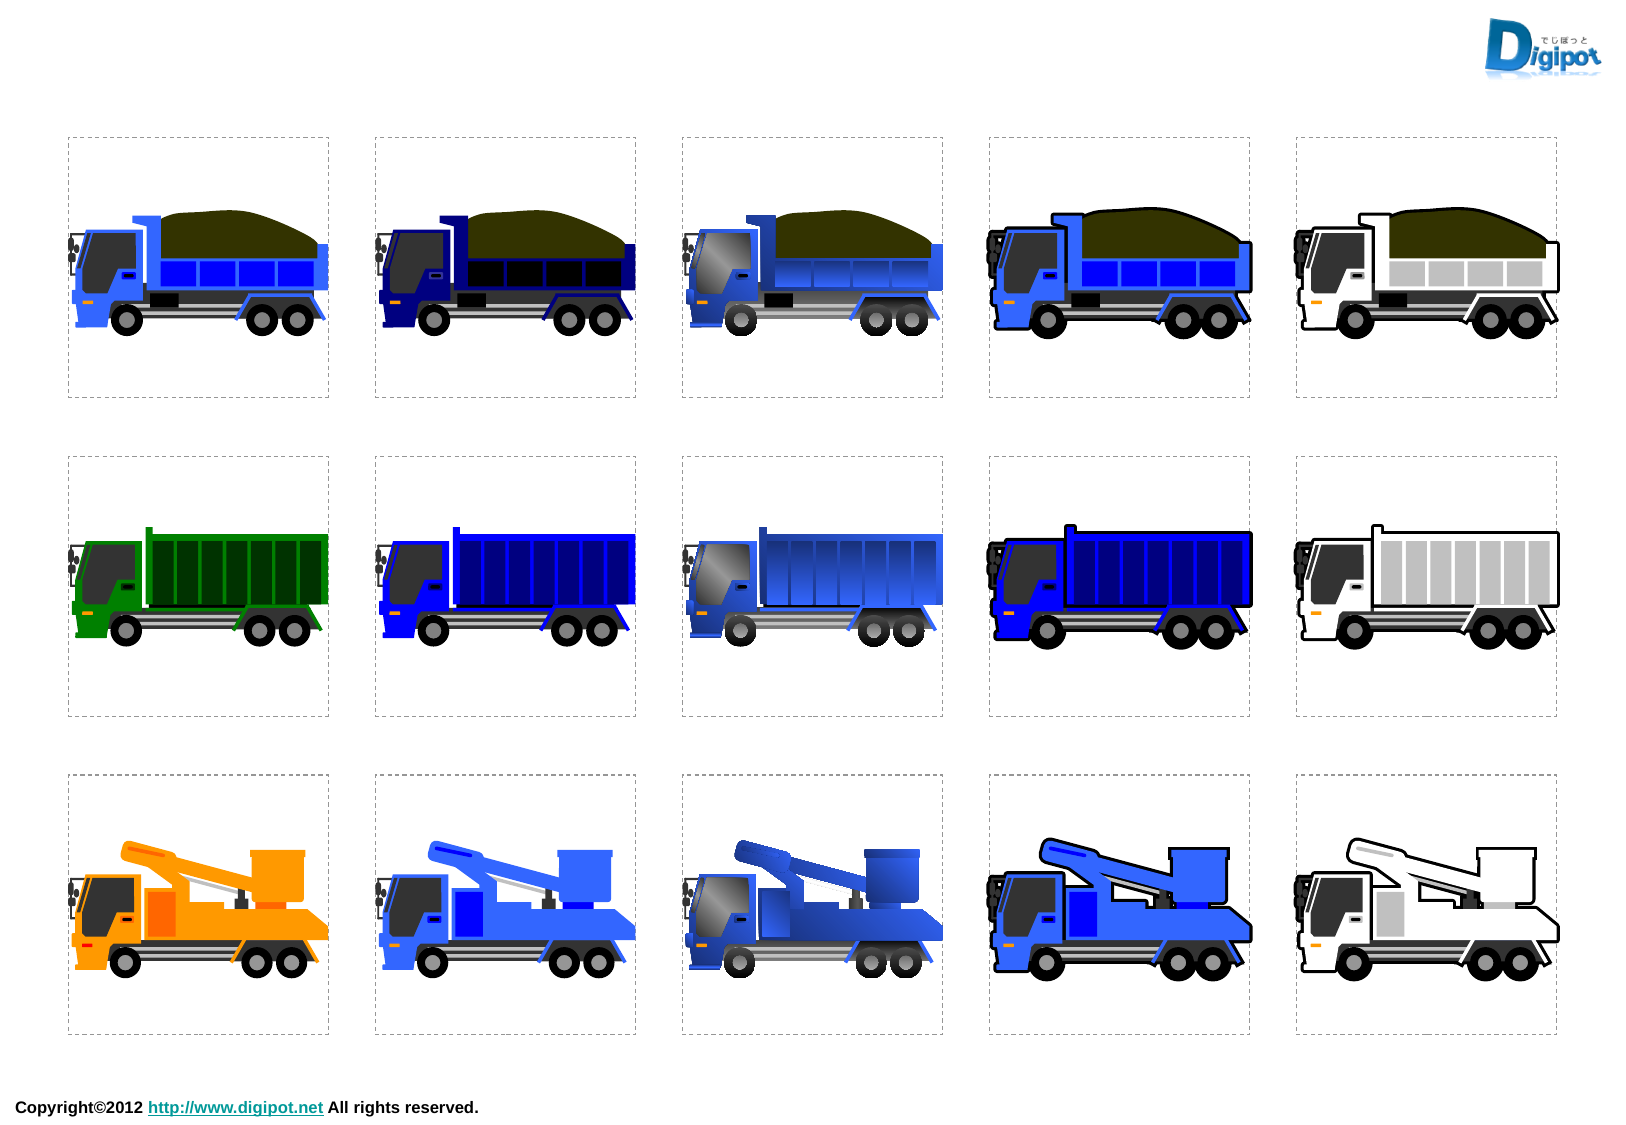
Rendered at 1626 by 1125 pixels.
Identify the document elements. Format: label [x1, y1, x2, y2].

picture [1485, 18, 1602, 82]
text_box [989, 845, 1250, 979]
text_box [1296, 207, 1557, 337]
text_box [375, 845, 636, 979]
text_box [67, 845, 329, 979]
text_box [989, 526, 1250, 647]
text_box [375, 207, 636, 337]
text_box [989, 207, 1250, 337]
text_box [682, 845, 943, 979]
text_box [682, 526, 943, 647]
text_box [682, 207, 943, 337]
text_box [375, 526, 636, 647]
text_box [1296, 845, 1557, 979]
text_box [67, 207, 329, 337]
text_box [67, 526, 329, 647]
text_box [1296, 526, 1557, 647]
